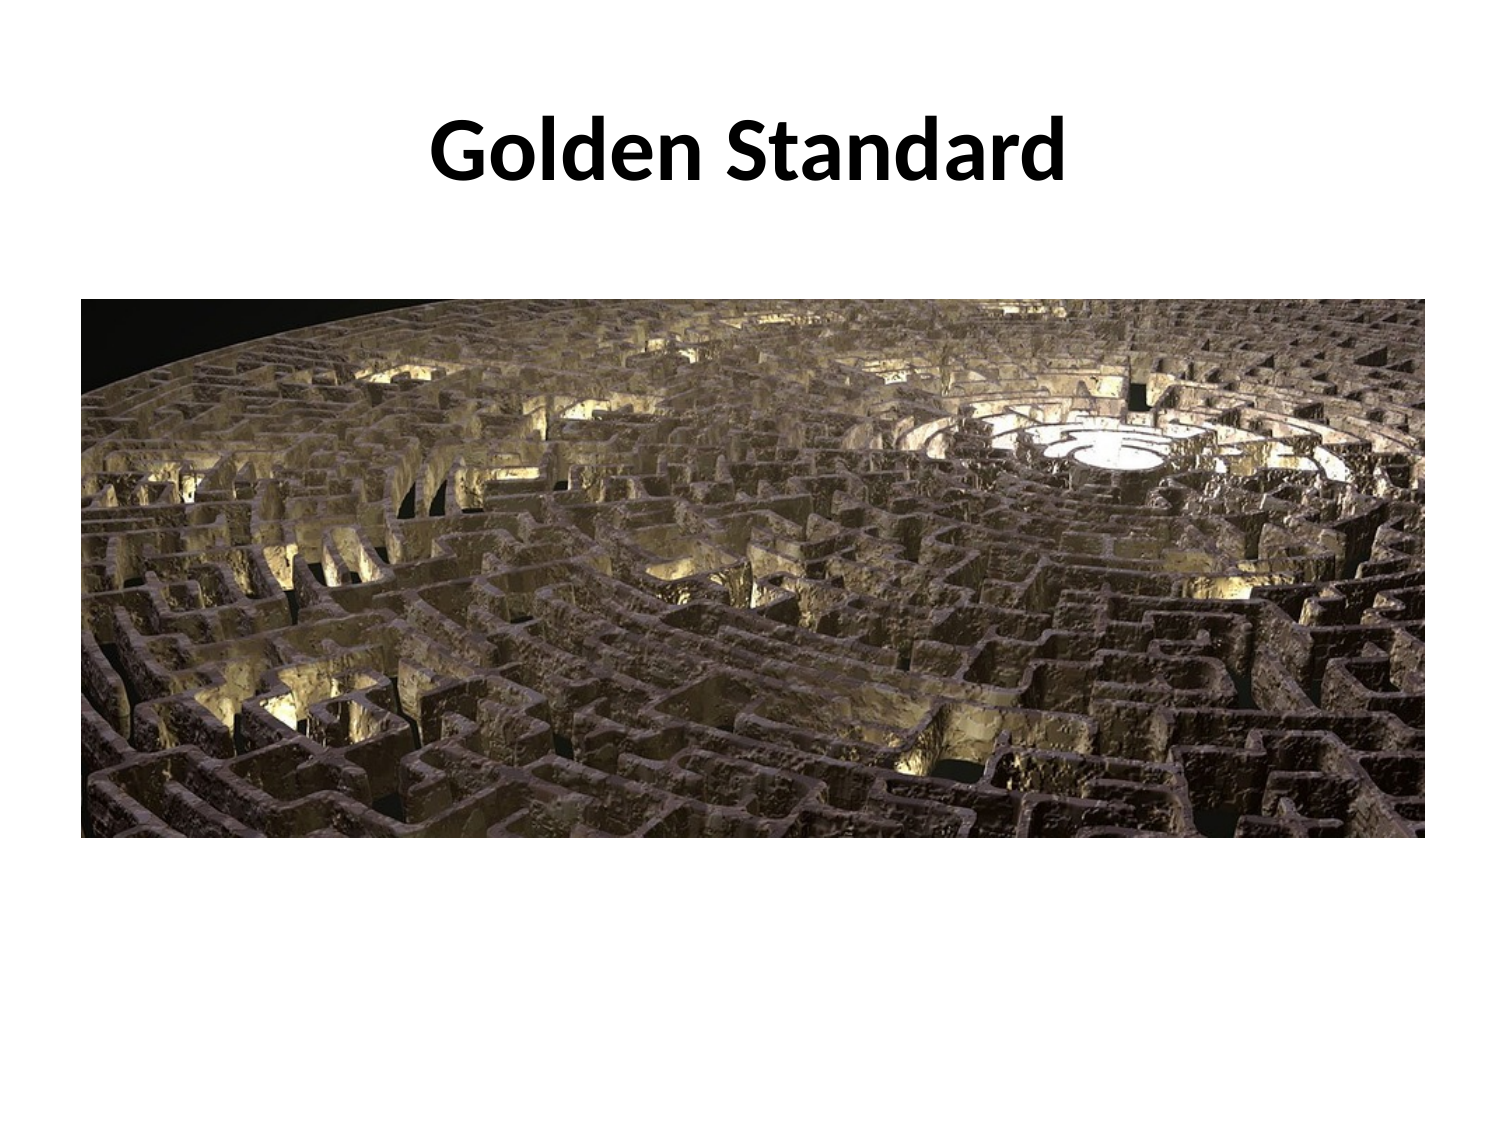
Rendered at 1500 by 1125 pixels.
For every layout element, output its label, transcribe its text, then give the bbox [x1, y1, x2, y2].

picture [80, 299, 1426, 838]
text_box Golden Standard [0, 50, 1500, 238]
